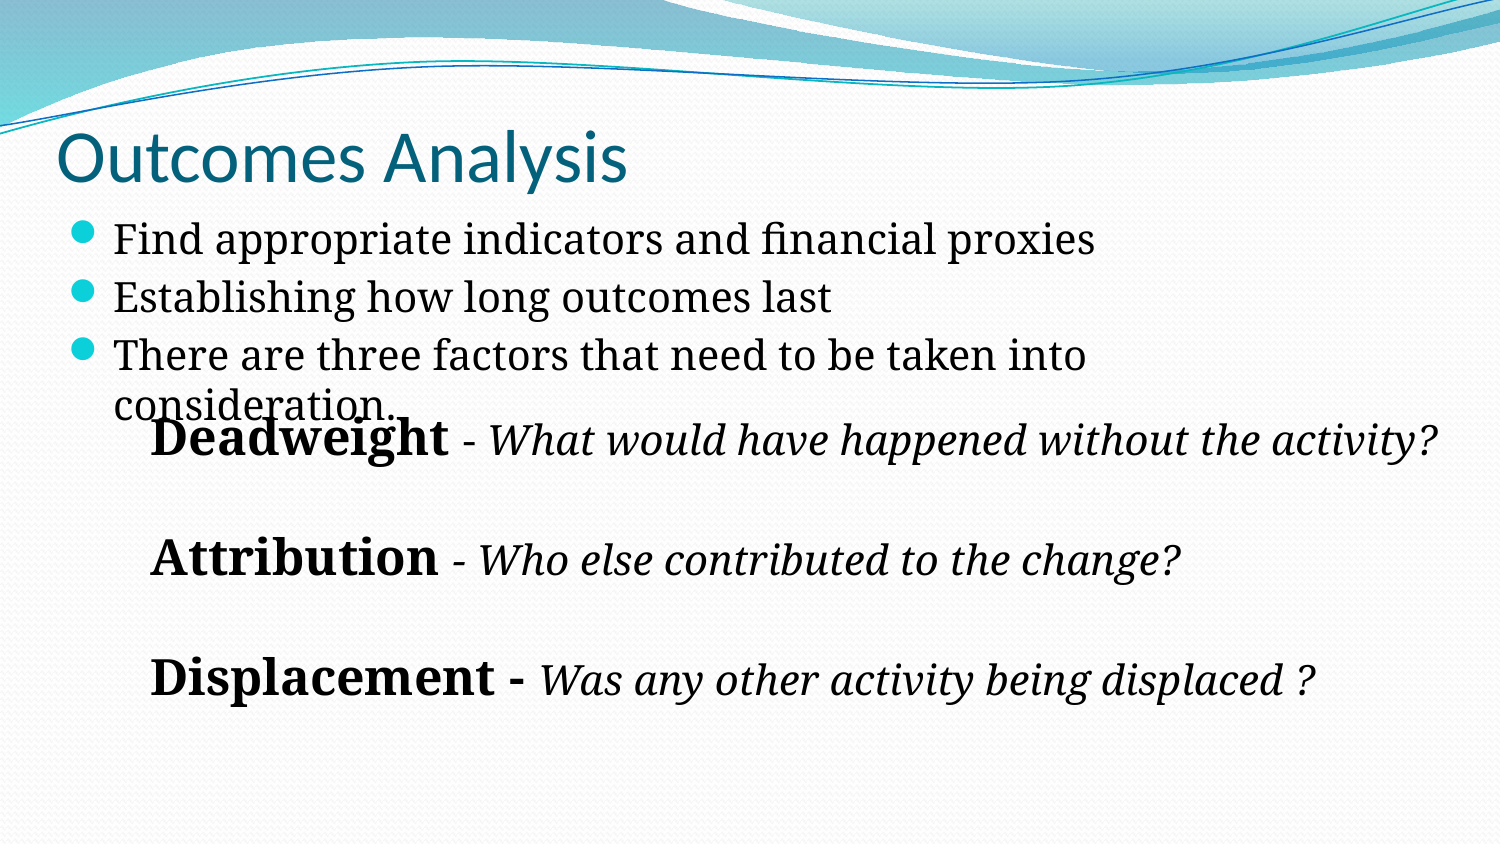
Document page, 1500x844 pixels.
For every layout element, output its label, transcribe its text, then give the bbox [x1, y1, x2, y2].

text_box Deadweight - What would have happened without the activity? Attribution - Who else contributed to the change? Displacement - Was any other activity being displaced ? [135, 398, 1459, 773]
text_box Find appropriate indicators and financial proxies Establishing how long outcomes last There are three factors that need to be taken into consideration. [53, 197, 1363, 540]
text_box [123, 386, 1175, 575]
title Outcomes Analysis [41, 92, 1355, 198]
